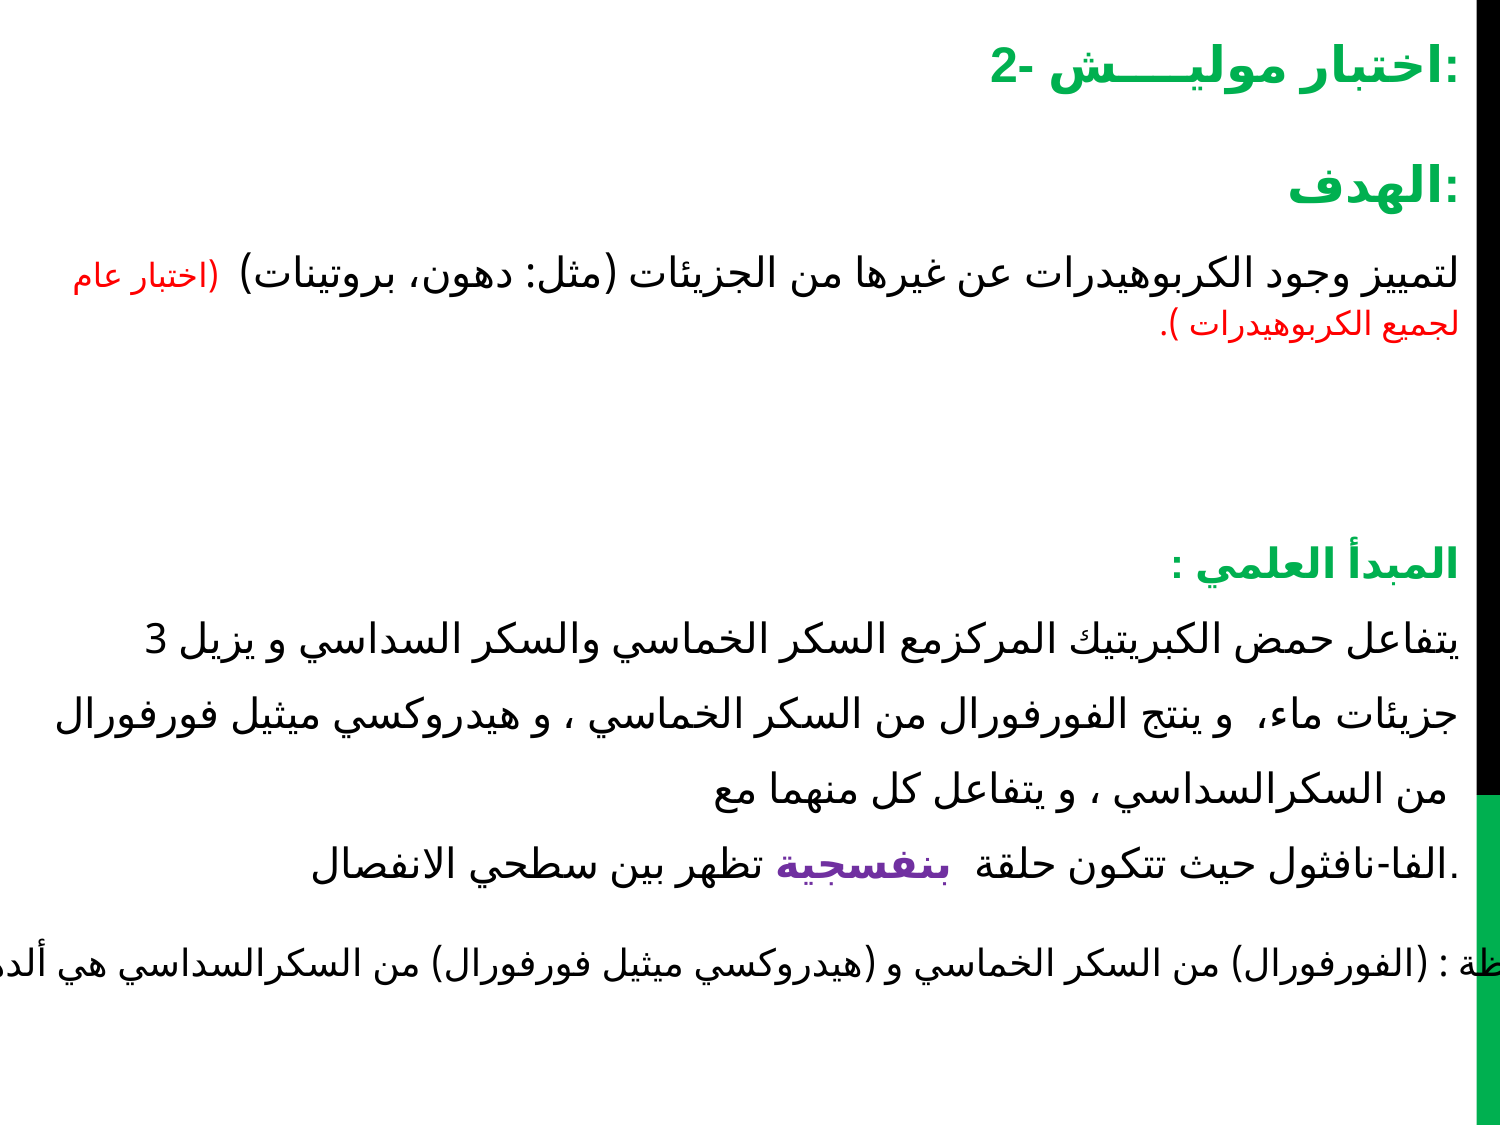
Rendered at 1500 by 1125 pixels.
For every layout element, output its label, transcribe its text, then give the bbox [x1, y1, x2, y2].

text_box ملاحظة : (الفورفورال) من السكر الخماسي و (هيدروكسي ميثيل فورفورال) من السكرالسداسي هي ألدهيدات. [0, 931, 1500, 992]
text_box 2- اختبار موليــــش: الهدف: لتمييز وجود الكربوهيدرات عن غيرها من الجزيئات (مثل: دهون، بروتينات) (اختبار عام لجميع الكربوهيدرات ). : المبدأ العلمي يتفاعل حمض الكبريتيك المركزمع السكر الخماسي والسكر السداسي و يزيل 3 جزيئات ماء، و ينتج الفورفورال من السكر الخماسي ، و هيدروكسي ميثيل فورفورال من السكرالسداسي ، و يتفاعل كل منهما مع الفا-نافثول حيث تتكون حلقة بنفسجية تظهر بين سطحي الانفصال. [0, 24, 1475, 895]
